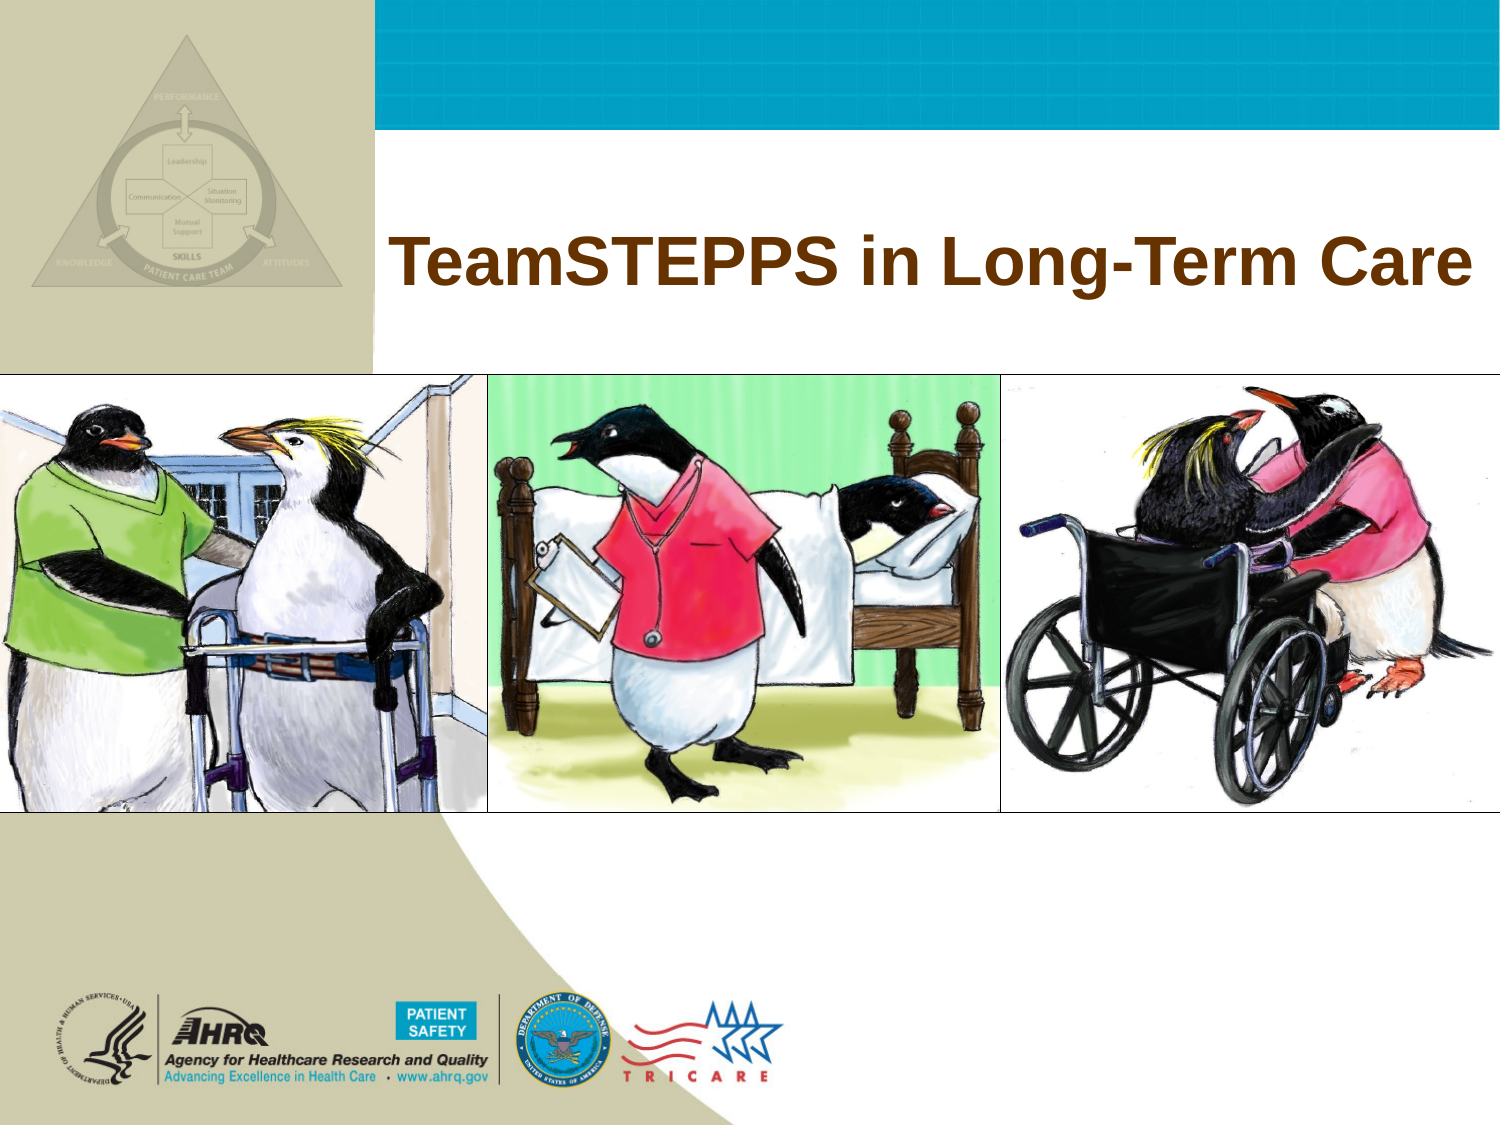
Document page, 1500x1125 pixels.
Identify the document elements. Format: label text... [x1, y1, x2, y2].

text_box TeamSTEPPS in Long-Term Care [324, 164, 1500, 350]
picture [0, 0, 1500, 1125]
